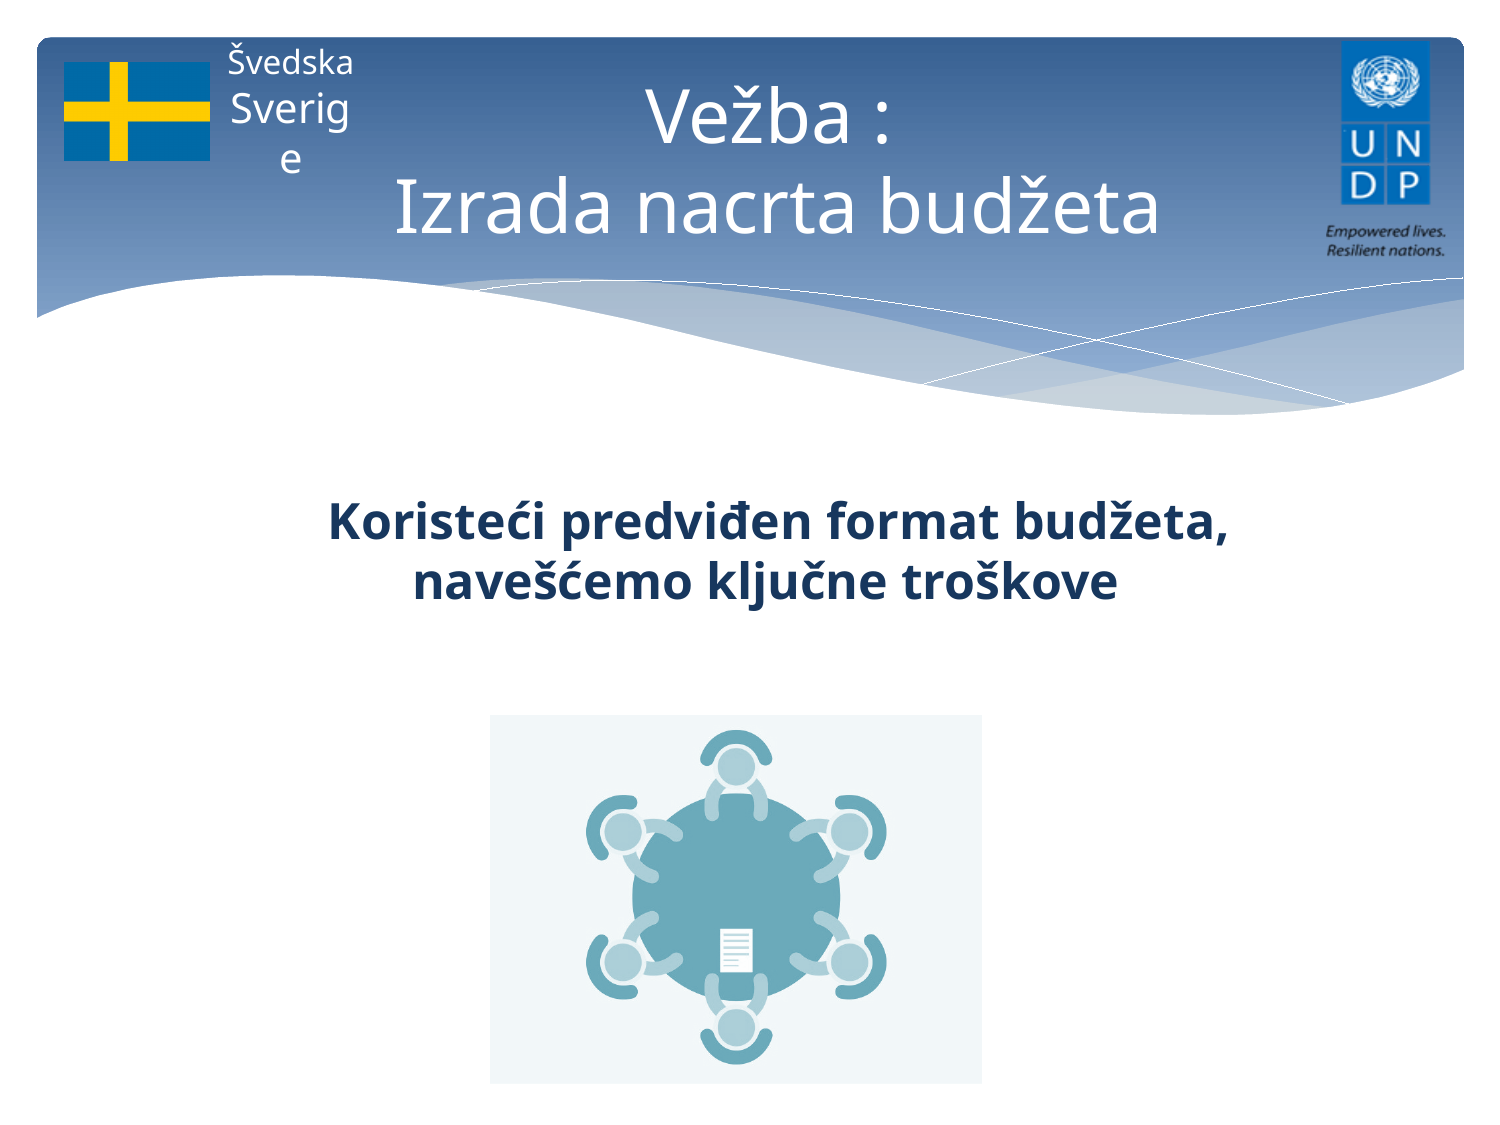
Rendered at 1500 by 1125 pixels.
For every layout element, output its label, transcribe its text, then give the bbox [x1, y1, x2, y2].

picture [489, 715, 982, 1085]
text_box Švedska Sverige [210, 61, 378, 162]
picture [1326, 41, 1449, 281]
picture [64, 62, 210, 162]
title Vežba : Izrada nacrta budžeta [103, 55, 1320, 262]
list Koristeći predviđen format budžeta, navešćemo ključne troškove [171, 272, 1387, 839]
